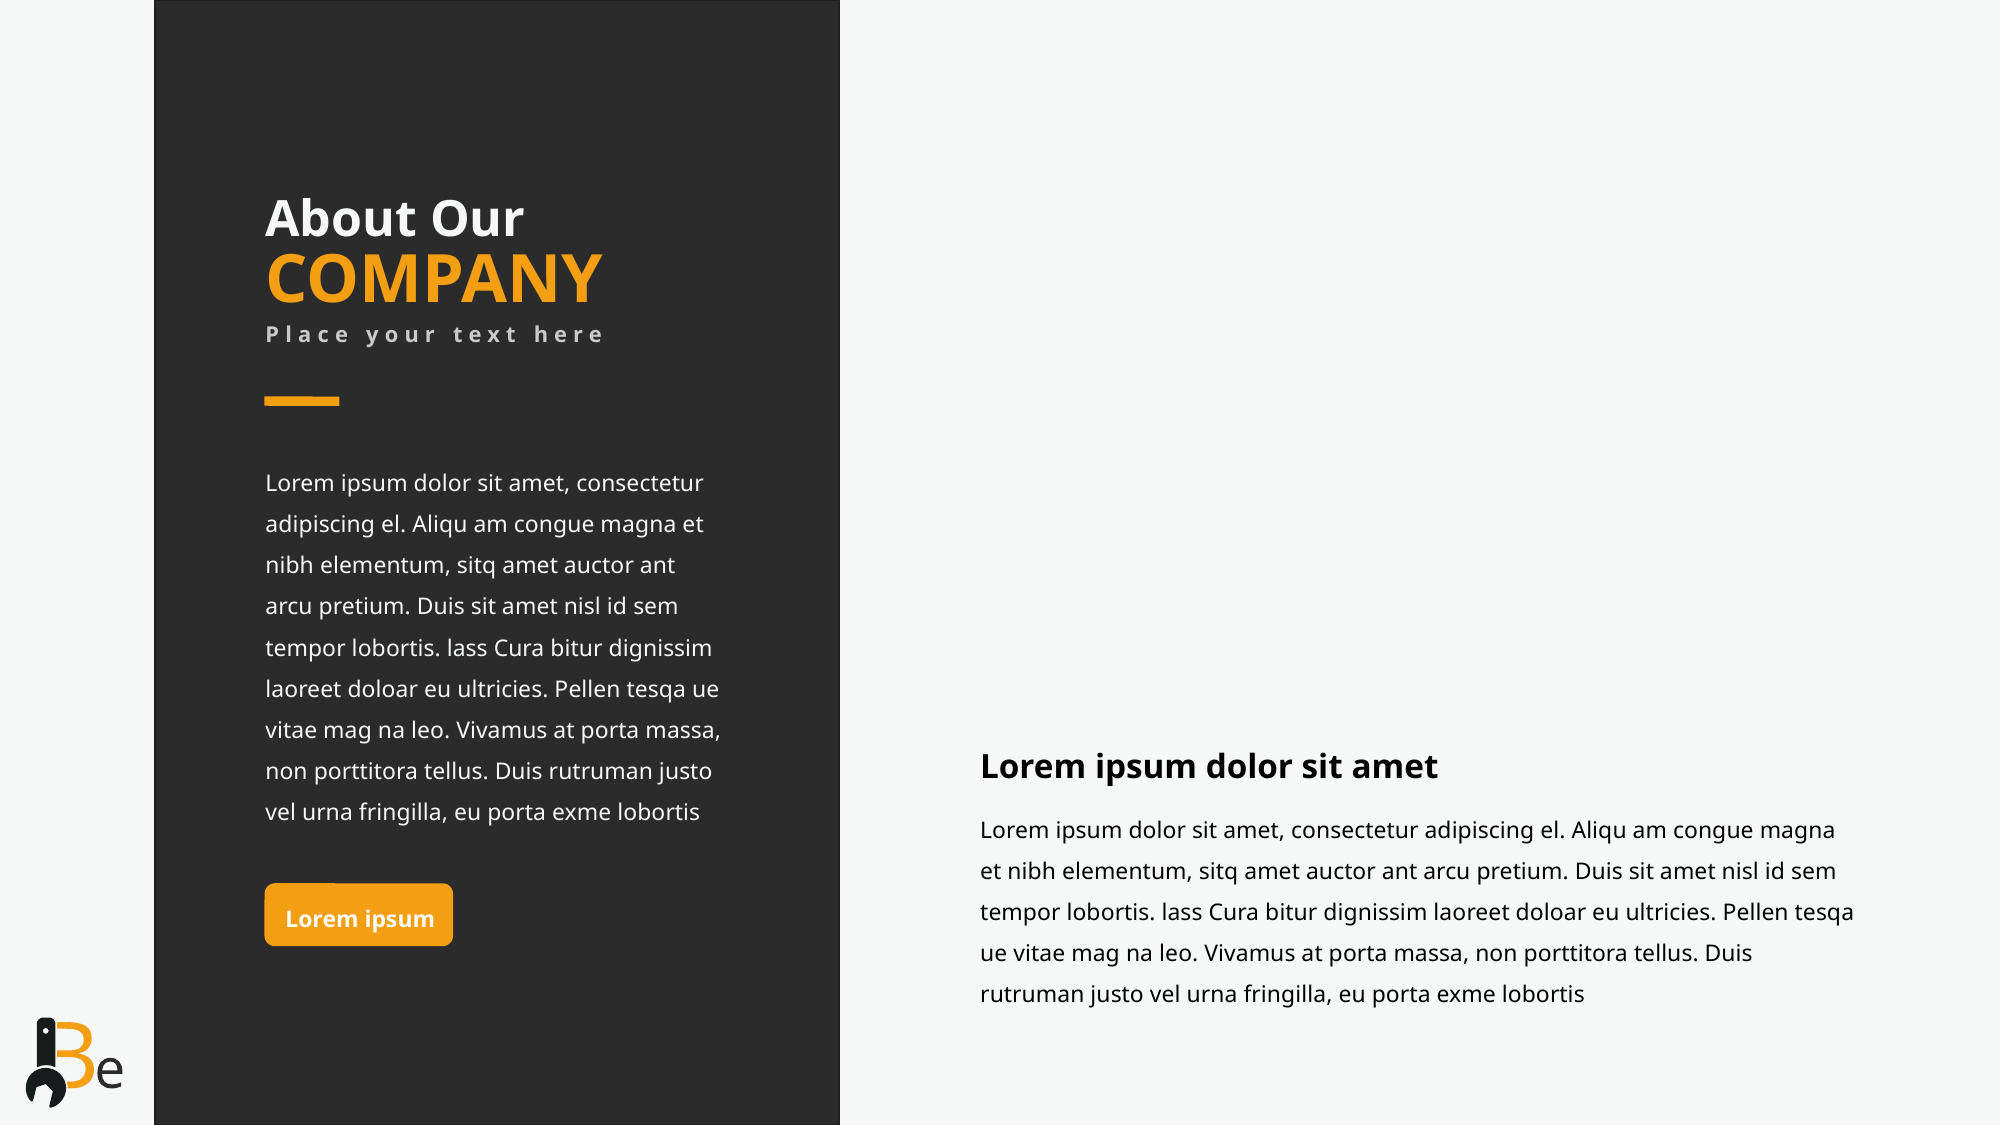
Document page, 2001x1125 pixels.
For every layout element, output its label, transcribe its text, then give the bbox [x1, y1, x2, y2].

text_box Lorem ipsum dolor sit amet, consectetur adipiscing el. Aliqu am congue magna et nibh elementum, sitq amet auctor ant arcu pretium. Duis sit amet nisl id sem tempor lobortis. lass Cura bitur dignissim laoreet doloar eu ultricies. Pellen tesqa ue vitae mag na leo. Vivamus at porta massa, non porttitora tellus. Duis rutruman justo vel urna fringilla, eu porta exme lobortis [250, 624, 744, 833]
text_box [9, 1022, 123, 1101]
picture [0, 0, 2000, 624]
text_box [965, 718, 1877, 1018]
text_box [264, 883, 454, 947]
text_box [250, 178, 696, 402]
text_box [154, 624, 840, 1125]
